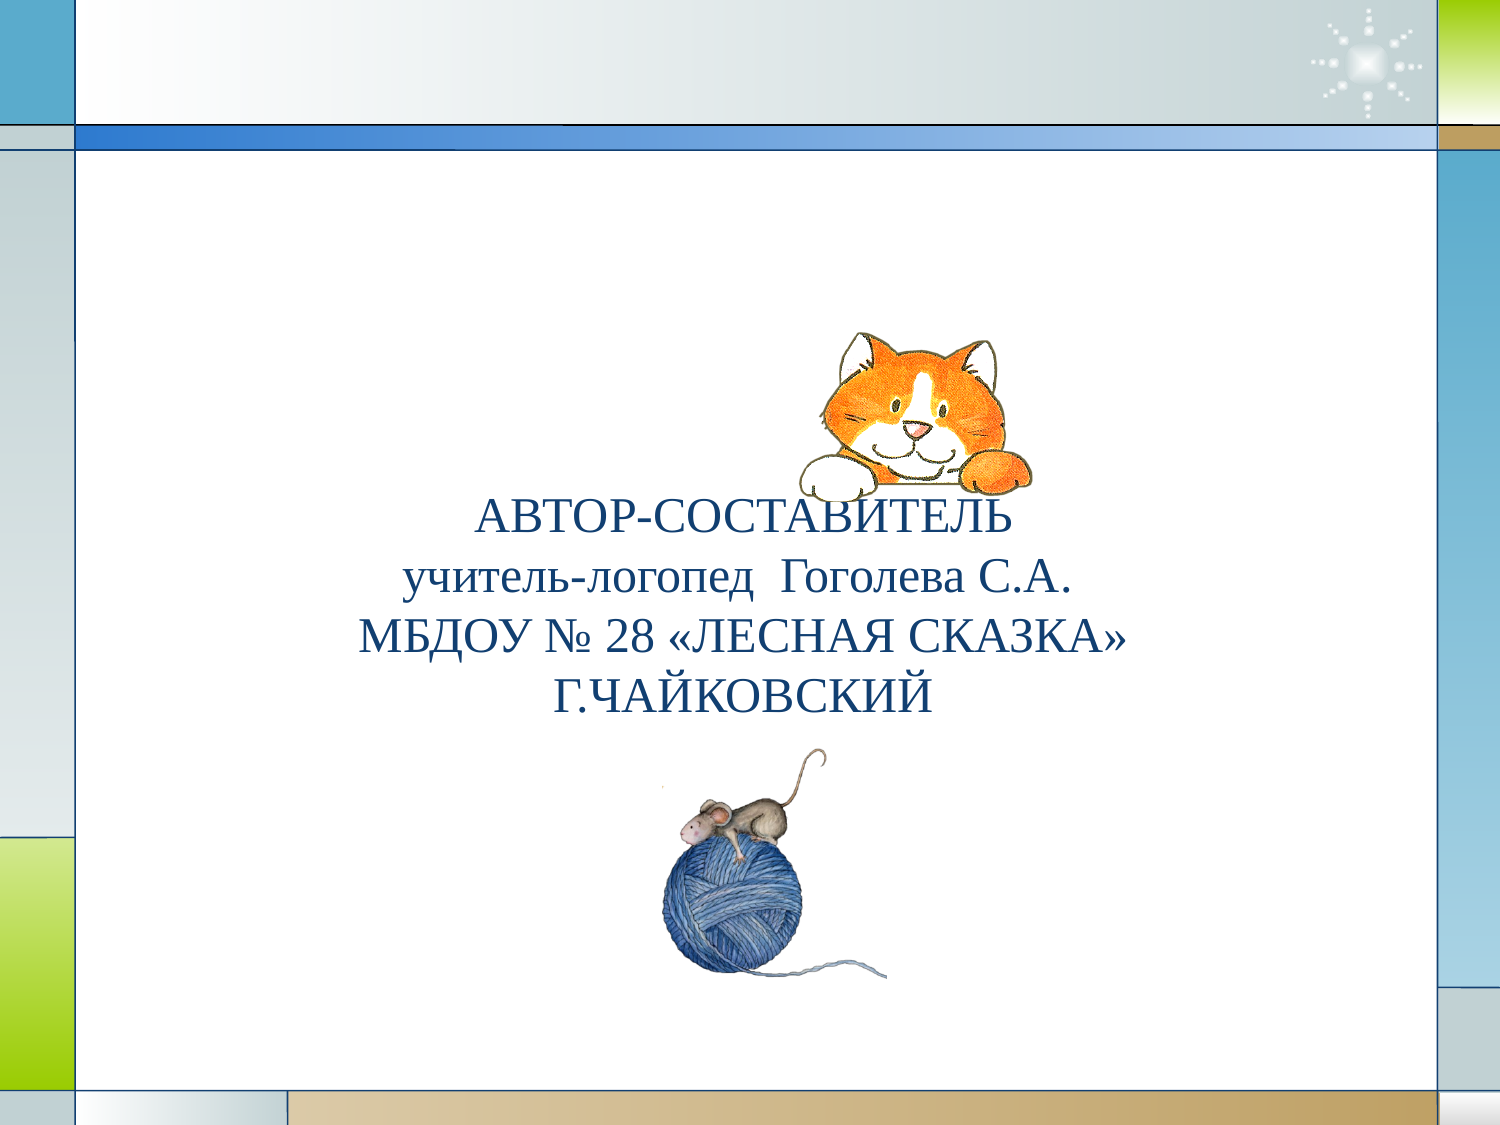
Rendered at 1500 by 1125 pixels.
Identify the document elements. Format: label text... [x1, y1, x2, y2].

picture [774, 299, 1038, 502]
text_box АВТОР-СОСТАВИТЕЛЬ учитель-логопед Гоголева С.А. МБДОУ № 28 «ЛЕСНАЯ СКАЗКА» Г.ЧАЙКОВСКИЙ [299, 474, 1188, 730]
picture [662, 737, 888, 982]
